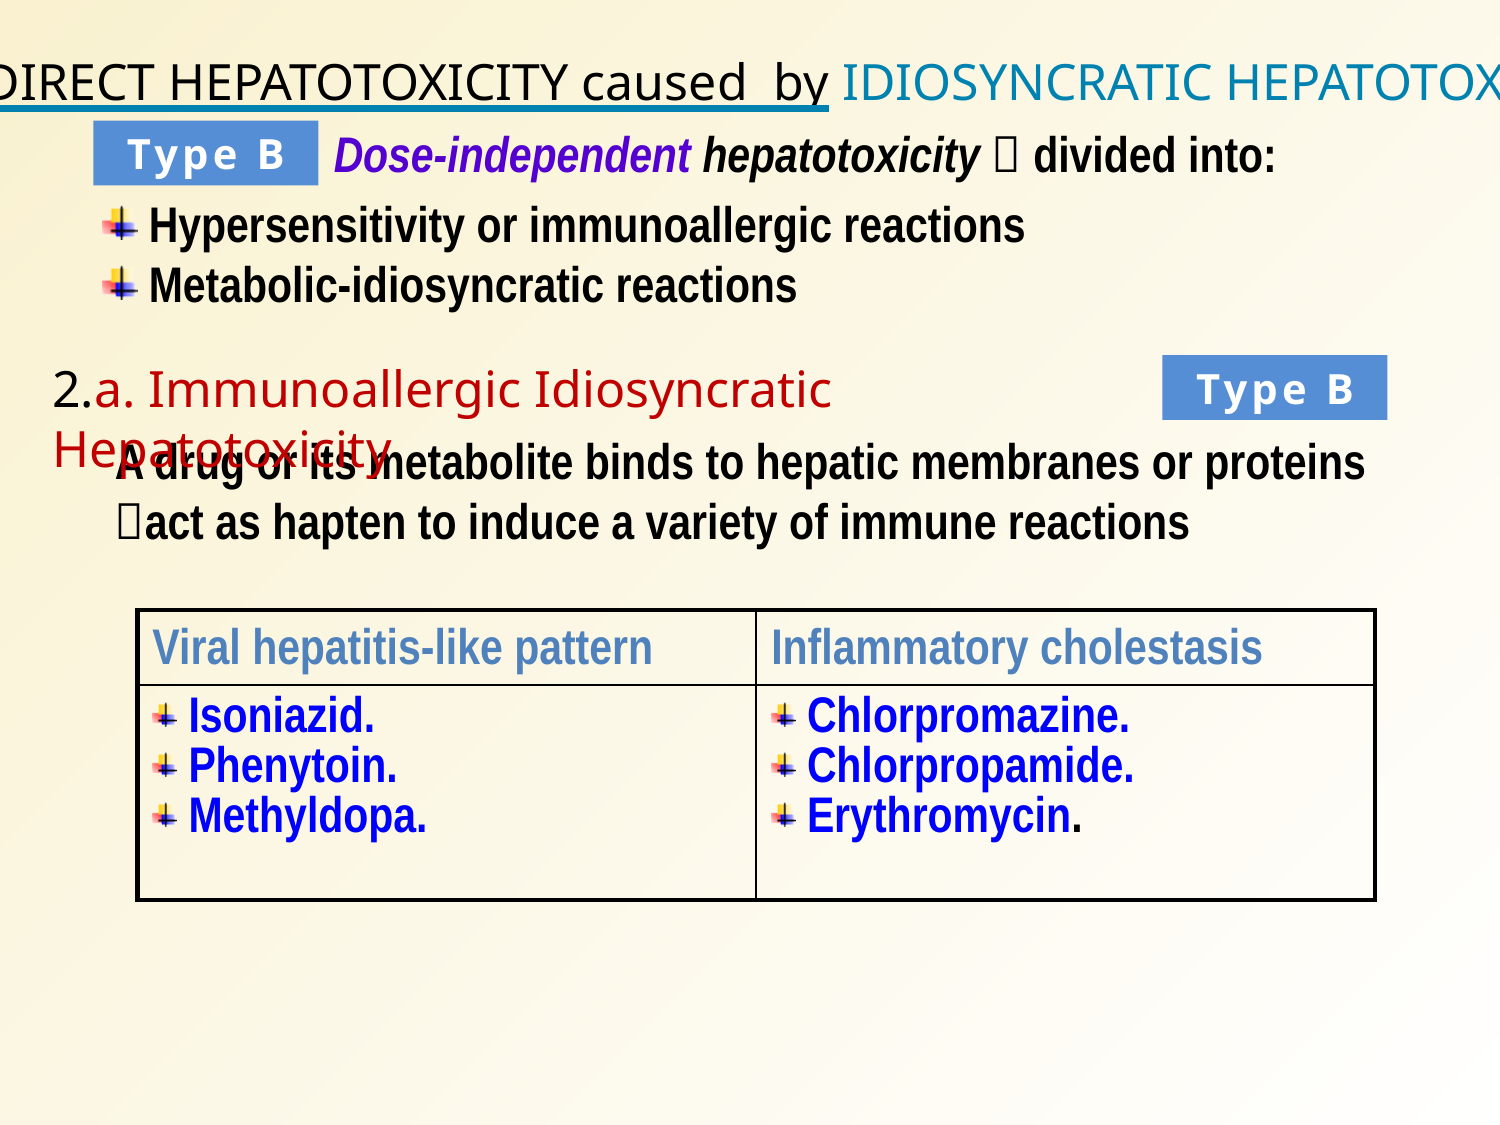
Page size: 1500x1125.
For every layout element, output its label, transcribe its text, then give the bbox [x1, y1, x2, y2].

table_header Inflammatory cholestasis [757, 612, 1373, 684]
text_box 2. INDIRECT HEPATOTOXICITY caused by IDIOSYNCRATIC HEPATOTOXIN [0, 43, 1500, 119]
picture [152, 801, 177, 827]
picture [771, 801, 796, 827]
picture [771, 751, 796, 777]
text_box Dose-independent hepatotoxicity  divided into: [318, 114, 1444, 190]
picture [771, 701, 796, 727]
picture [152, 701, 177, 727]
text_box Type B [1162, 355, 1388, 420]
table_cell Chlorpromazine. Chlorpropamide. Erythromycin. [757, 686, 1373, 898]
text_box A drug or its metabolite binds to hepatic membranes or proteins act as hapten to induce a variety of immune reactions [99, 421, 1400, 557]
text_box 2.a. Immunoallergic Idiosyncratic Hepatotoxicity [37, 349, 1155, 485]
table_header Viral hepatitis-like pattern [140, 612, 755, 684]
table_cell Isoniazid. Phenytoin. Methyldopa. [140, 686, 755, 898]
picture [152, 751, 177, 777]
picture [102, 204, 138, 240]
text_box Hypersensitivity or immunoallergic reactions Metabolic-idiosyncratic reactions [87, 124, 1463, 320]
picture [102, 264, 138, 300]
text_box Type B [93, 120, 319, 186]
